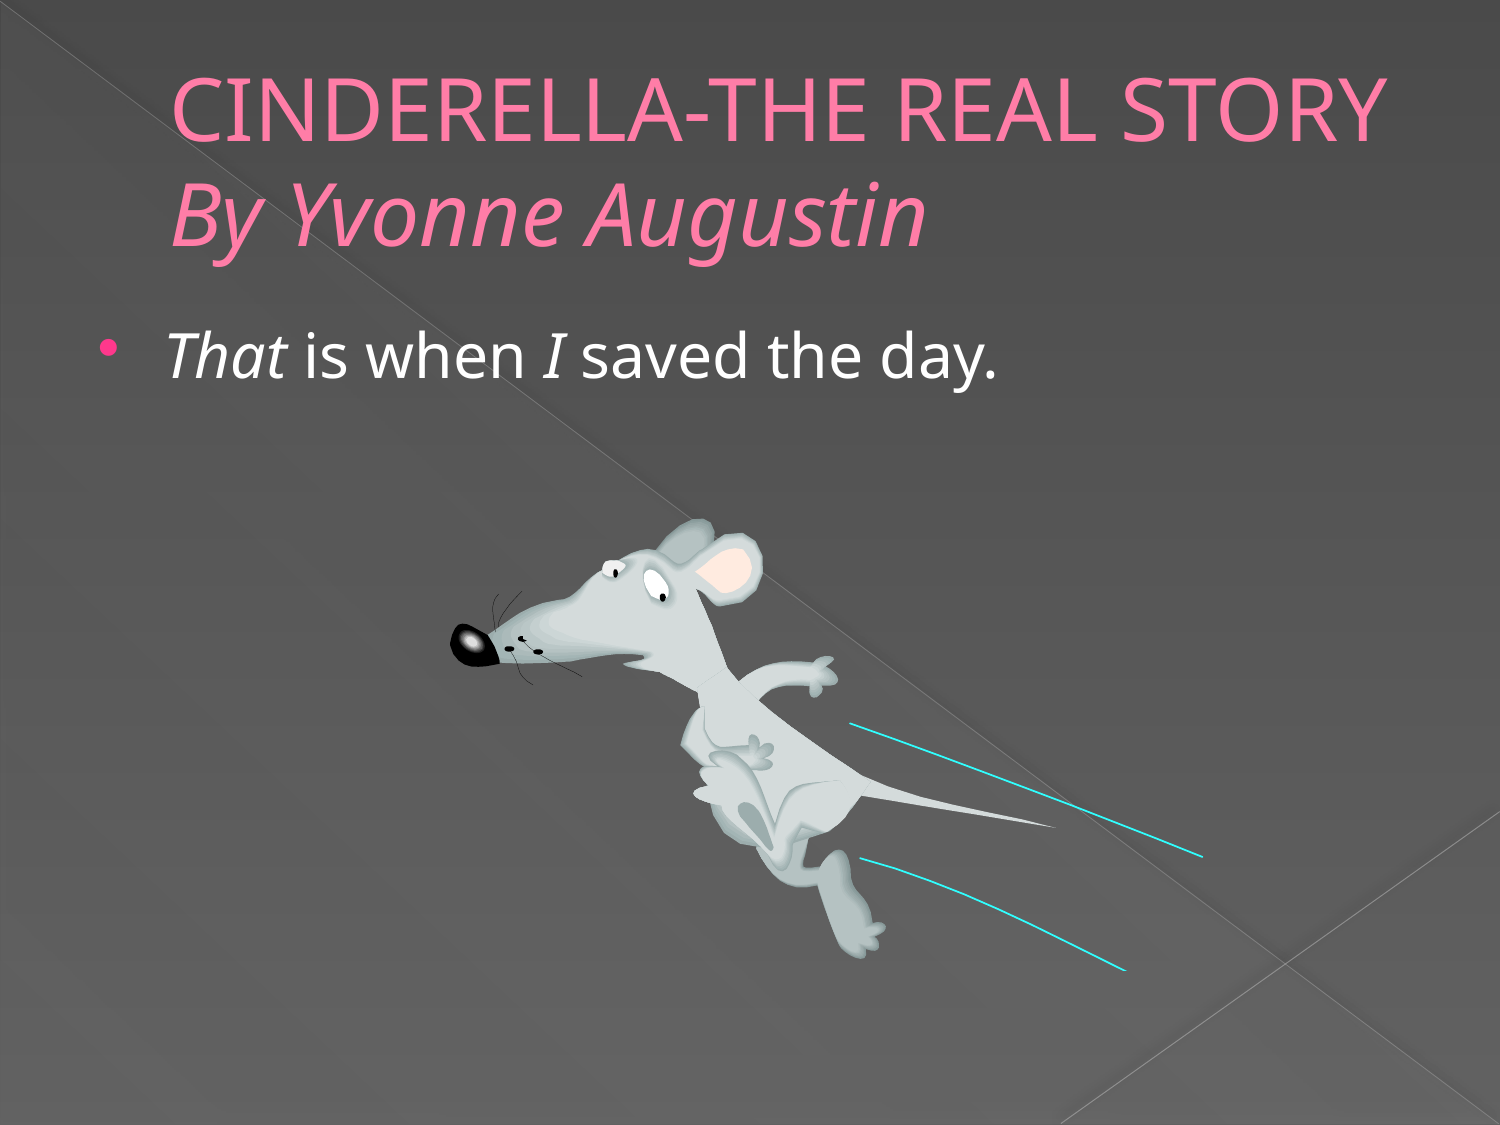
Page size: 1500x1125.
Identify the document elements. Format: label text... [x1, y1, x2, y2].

list That is when I saved the day. [75, 308, 1425, 1059]
picture [449, 474, 1217, 971]
title CINDERELLA-THE REAL STORY By Yvonne Augustin [75, 43, 1425, 274]
